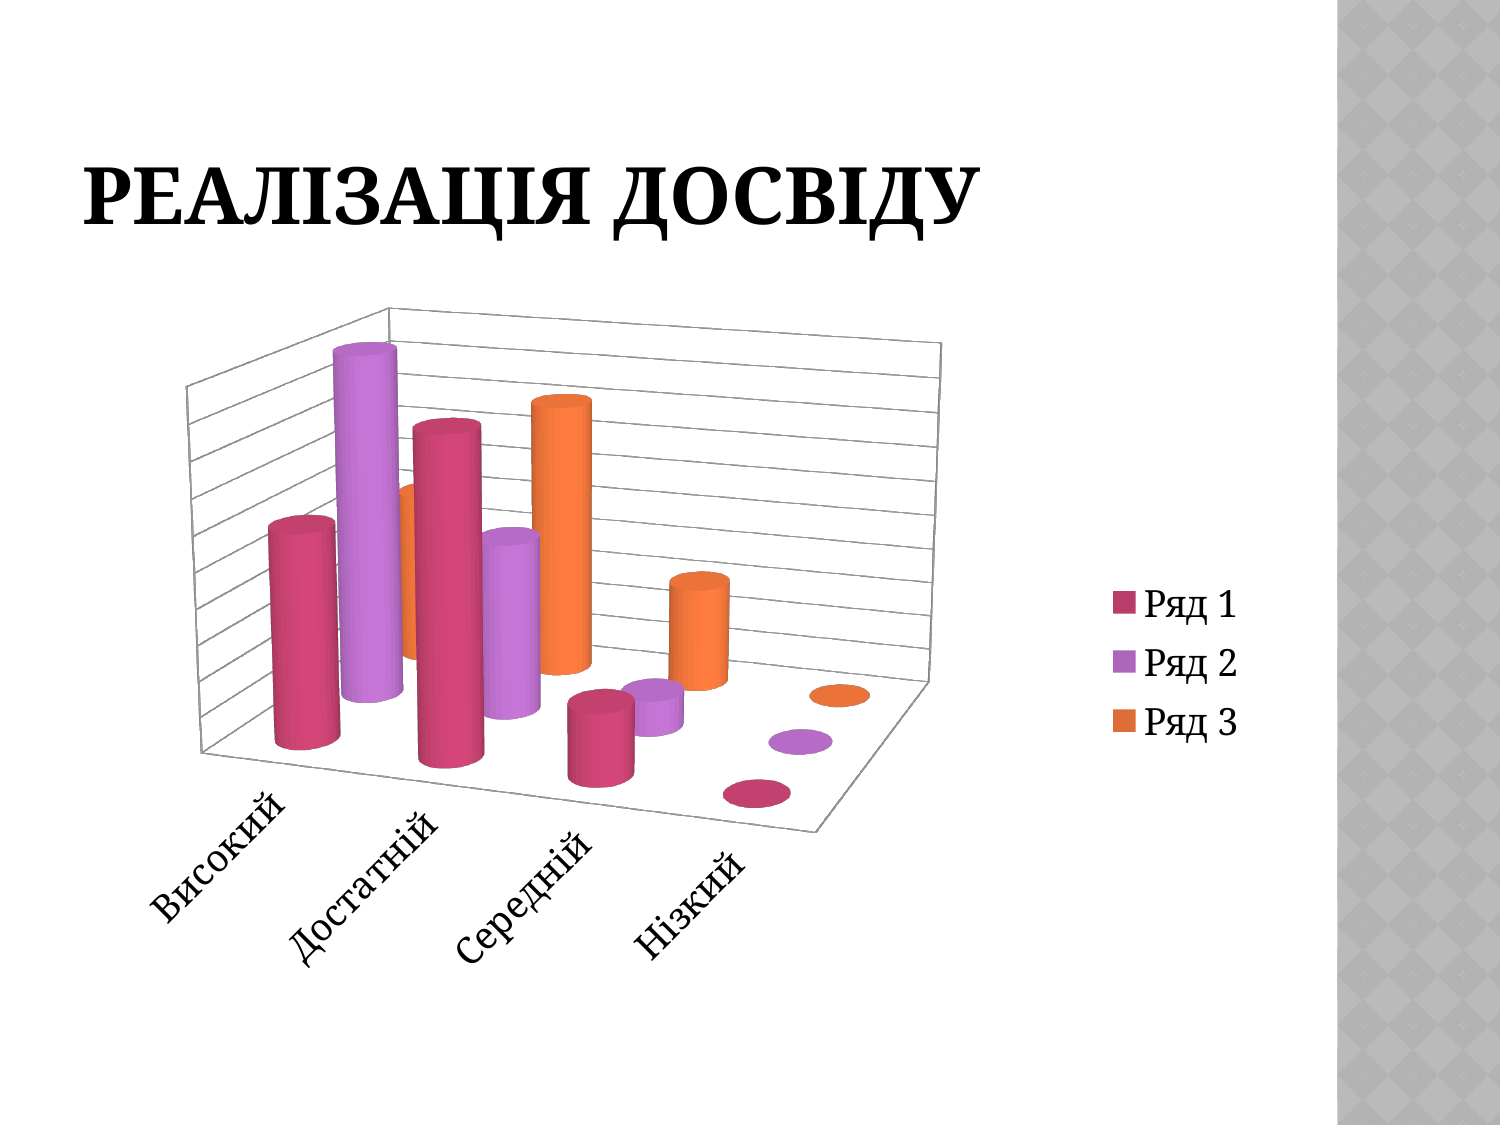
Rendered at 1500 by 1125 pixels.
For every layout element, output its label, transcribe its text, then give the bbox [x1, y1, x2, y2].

title РЕАЛІЗАЦІЯ ДОСВІДУ [75, 52, 1263, 240]
chart [74, 263, 1263, 1060]
